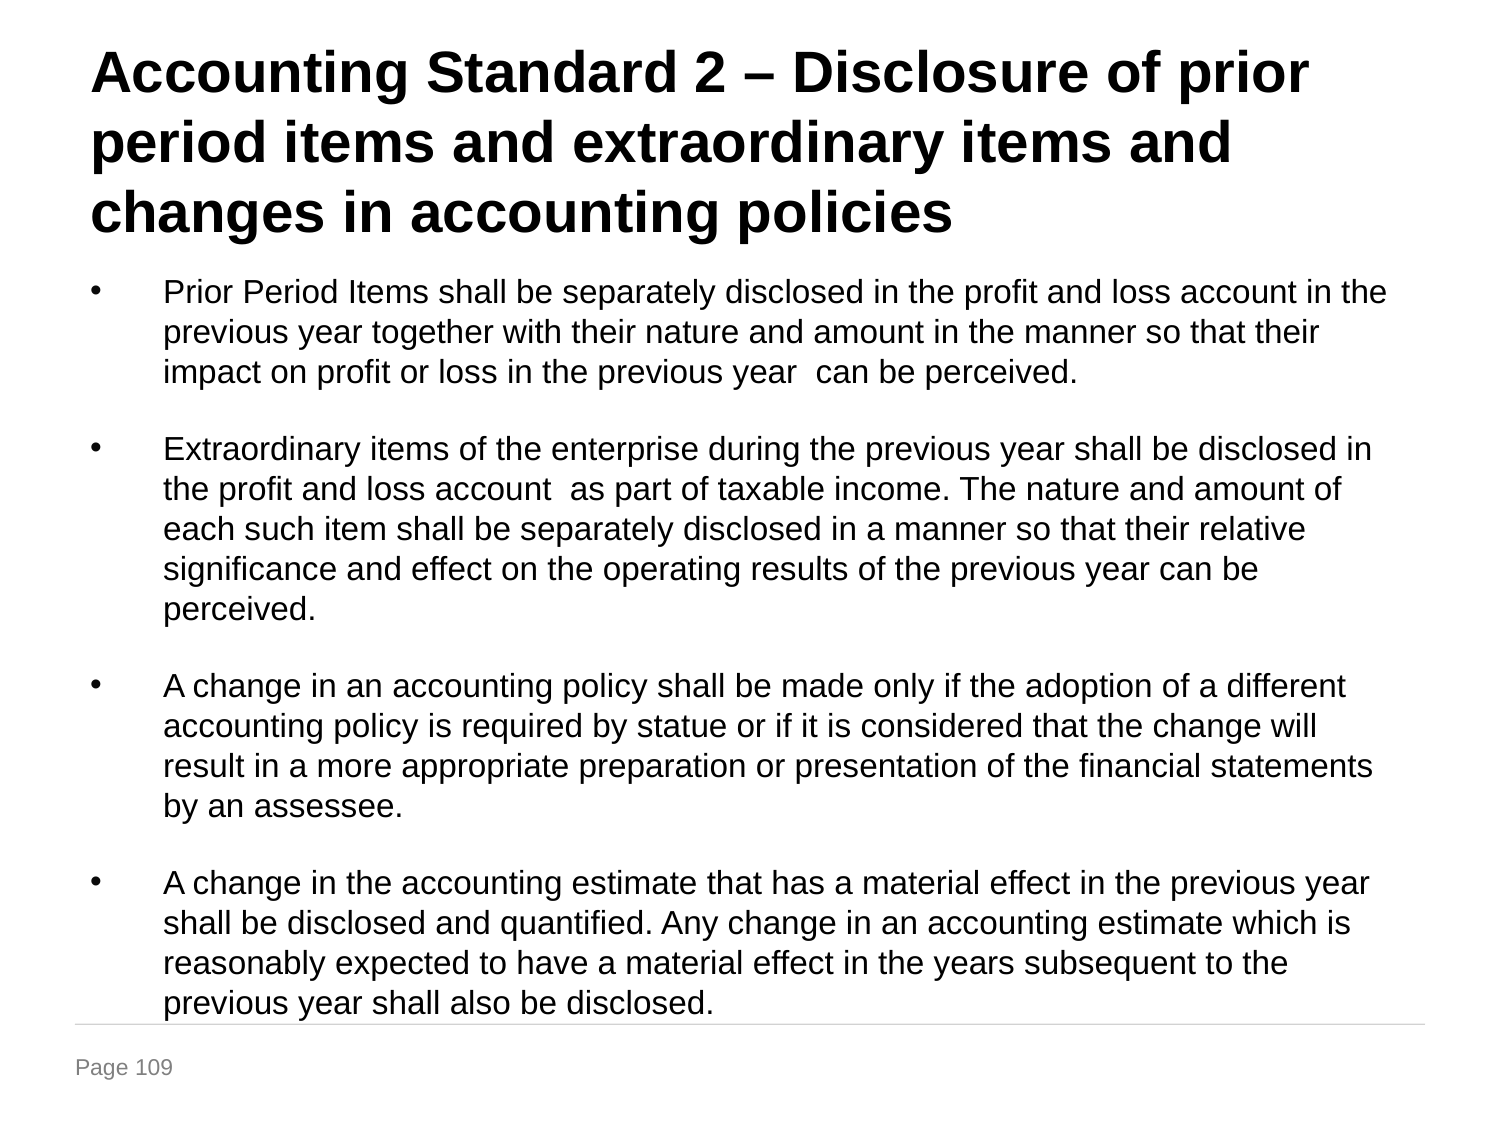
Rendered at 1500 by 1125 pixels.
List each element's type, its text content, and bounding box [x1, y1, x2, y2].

list Prior Period Items shall be separately disclosed in the profit and loss account in the previous year together with their nature and amount in the manner so that their impact on profit or loss in the previous year can be perceived. Extraordinary items of the enterprise during the previous year shall be disclosed in the profit and loss account as part of taxable income. The nature and amount of each such item shall be separately disclosed in a manner so that their relative significance and effect on the operating results of the previous year can be perceived. A change in an accounting policy shall be made only if the adoption of a different accounting policy is required by statue or if it is considered that the change will result in a more appropriate preparation or presentation of the financial statements by an assessee. A change in the accounting estimate that has a material effect in the previous year shall be disclosed and quantified. Any change in an accounting estimate which is reasonably expected to have a material effect in the years subsequent to the previous year shall also be disclosed. [75, 262, 1425, 1005]
title Accounting Standard 2 – Disclosure of prior period items and extraordinary items and changes in accounting policies [75, 45, 1425, 233]
